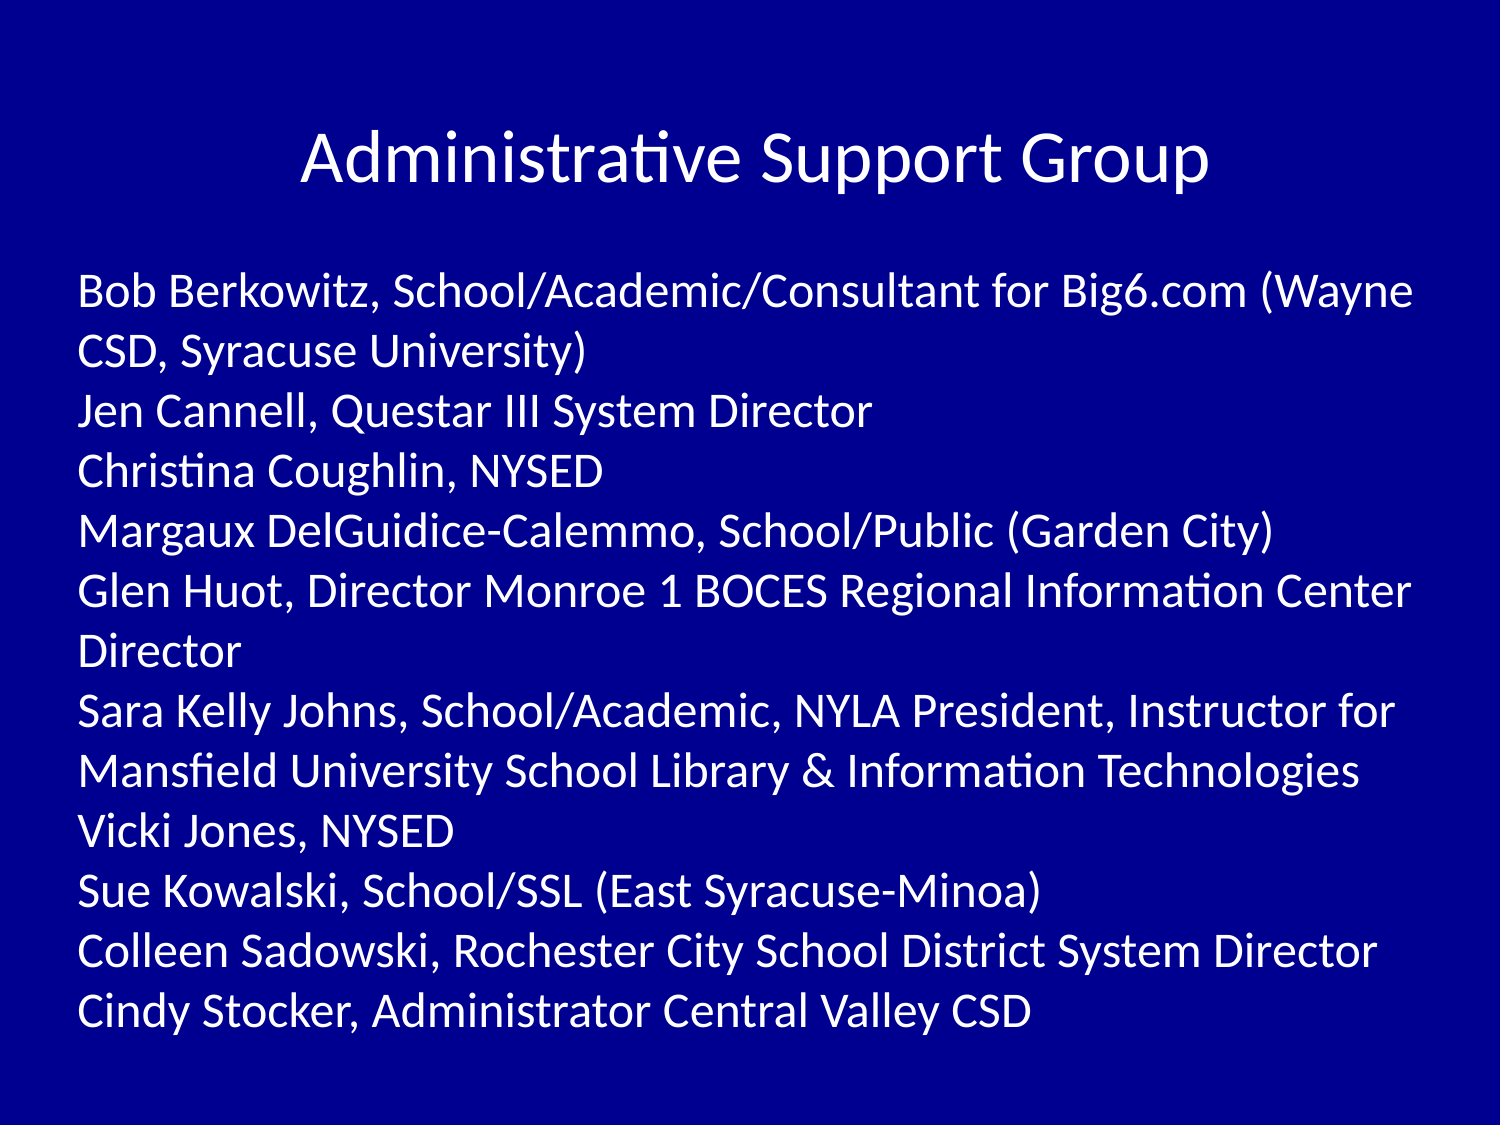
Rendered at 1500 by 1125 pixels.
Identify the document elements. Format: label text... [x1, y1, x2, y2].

text_box Administrative Support Group Bob Berkowitz, School/Academic/Consultant for Big6.com (Wayne CSD, Syracuse University) Jen Cannell, Questar III System Director Christina Coughlin, NYSED Margaux DelGuidice-Calemmo, School/Public (Garden City) Glen Huot, Director Monroe 1 BOCES Regional Information Center Director Sara Kelly Johns, School/Academic, NYLA President, Instructor for Mansfield University School Library & Information Technologies Vicki Jones, NYSED Sue Kowalski, School/SSL (East Syracuse-Minoa) Colleen Sadowski, Rochester City School District System Director Cindy Stocker, Administrator Central Valley CSD [62, 99, 1450, 1090]
